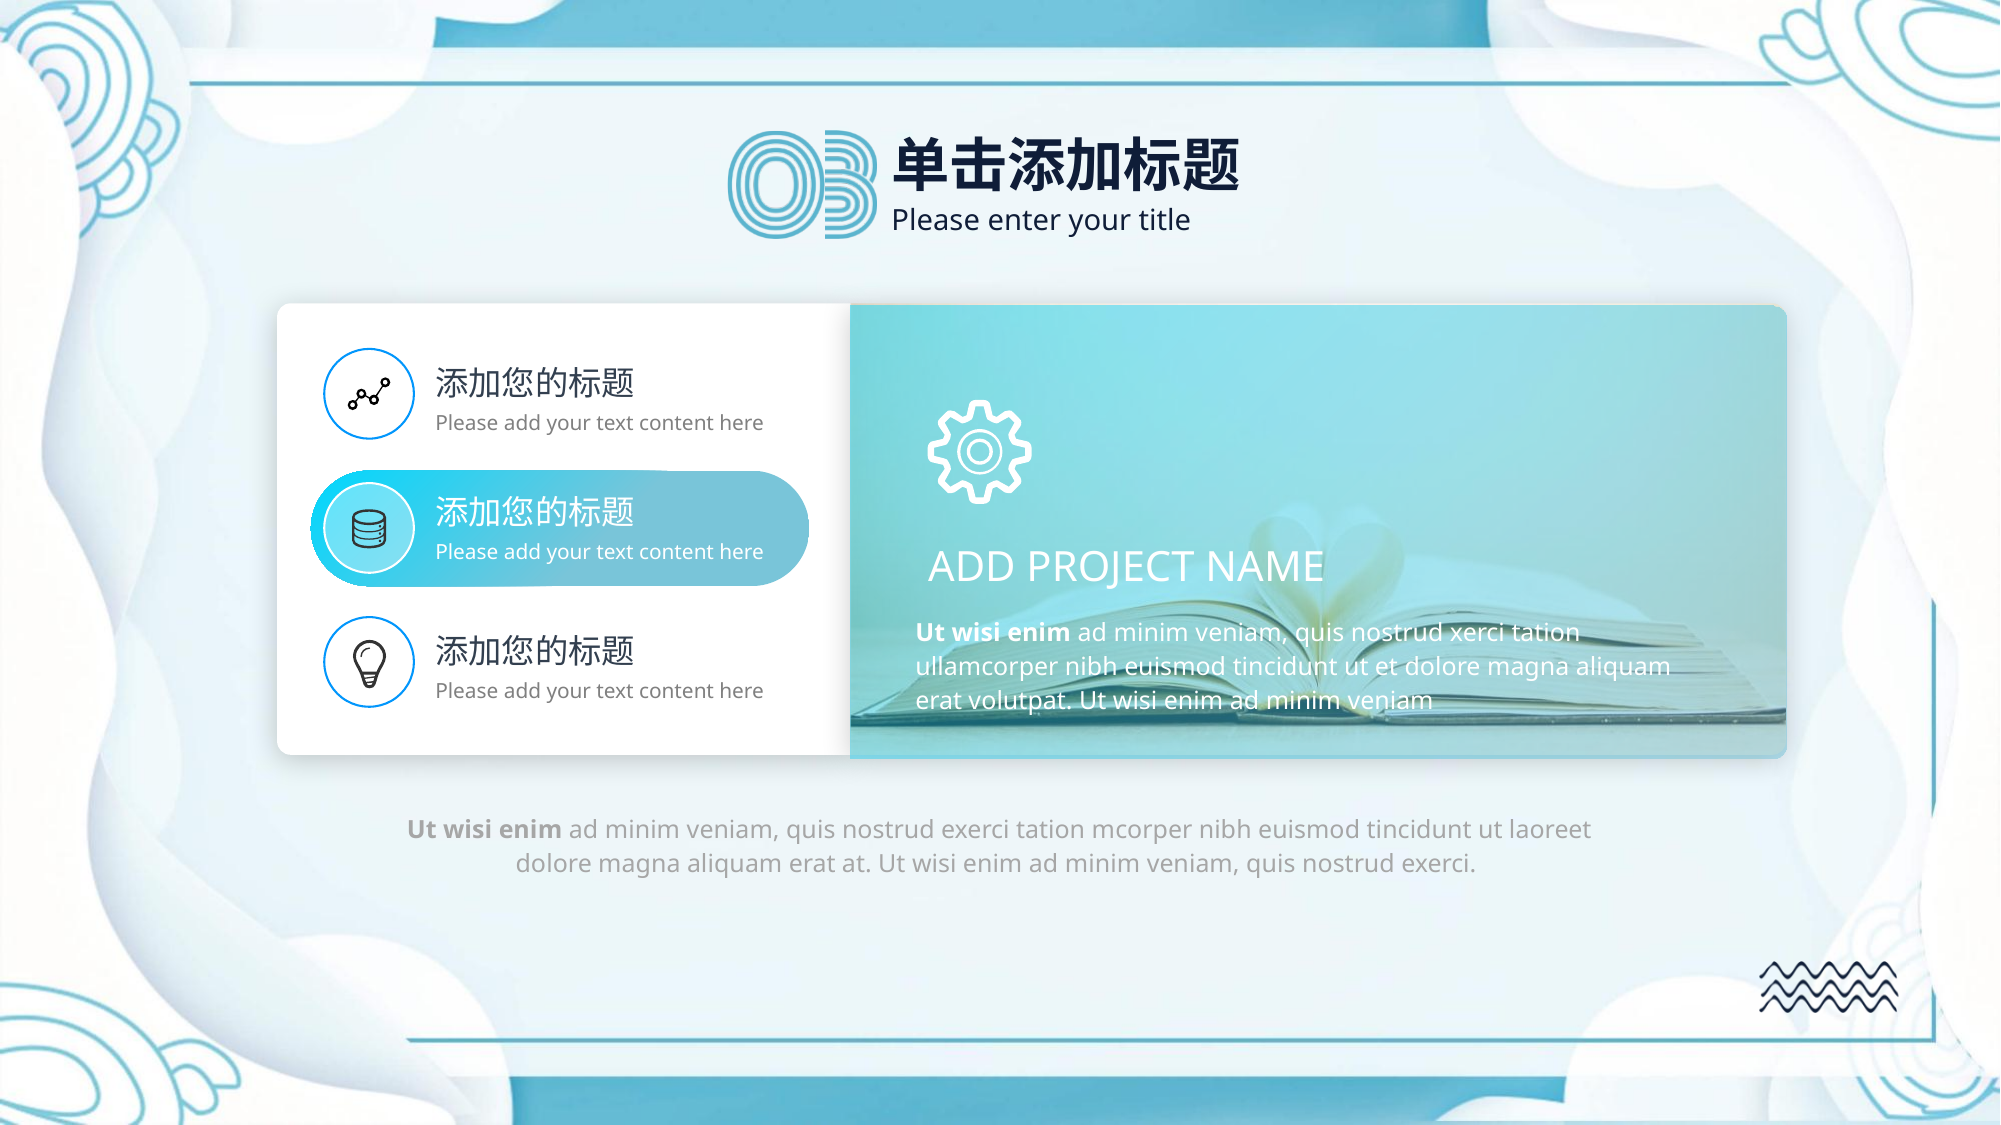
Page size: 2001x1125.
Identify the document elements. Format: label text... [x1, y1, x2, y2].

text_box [927, 399, 1032, 504]
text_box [324, 617, 414, 707]
text_box Ut wisi enim ad minim veniam, quis nostrud xerci tation ullamcorper nibh euismod tincidunt ut et dolore magna aliquam erat volutpat. Ut wisi enim ad minim veniam [900, 604, 1739, 722]
text_box [849, 304, 1787, 760]
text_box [727, 120, 1259, 245]
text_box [324, 348, 414, 439]
text_box [330, 469, 793, 588]
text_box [324, 483, 414, 573]
text_box [309, 490, 324, 567]
text_box ADD PROJECT NAME [913, 531, 1341, 597]
text_box 添加您的标题 Please add your text content here [420, 610, 822, 710]
text_box 添加您的标题 Please add your text content here [420, 343, 822, 443]
text_box 添加您的标题 Please add your text content here [420, 471, 822, 571]
picture [0, 0, 2000, 1125]
text_box Ut wisi enim ad minim veniam, quis nostrud exerci tation mcorper nibh euismod tincidunt ut laoreet dolore magna aliquam erat at. Ut wisi enim ad minim veniam, quis nostrud exerci. [361, 801, 1639, 885]
text_box [277, 303, 846, 755]
